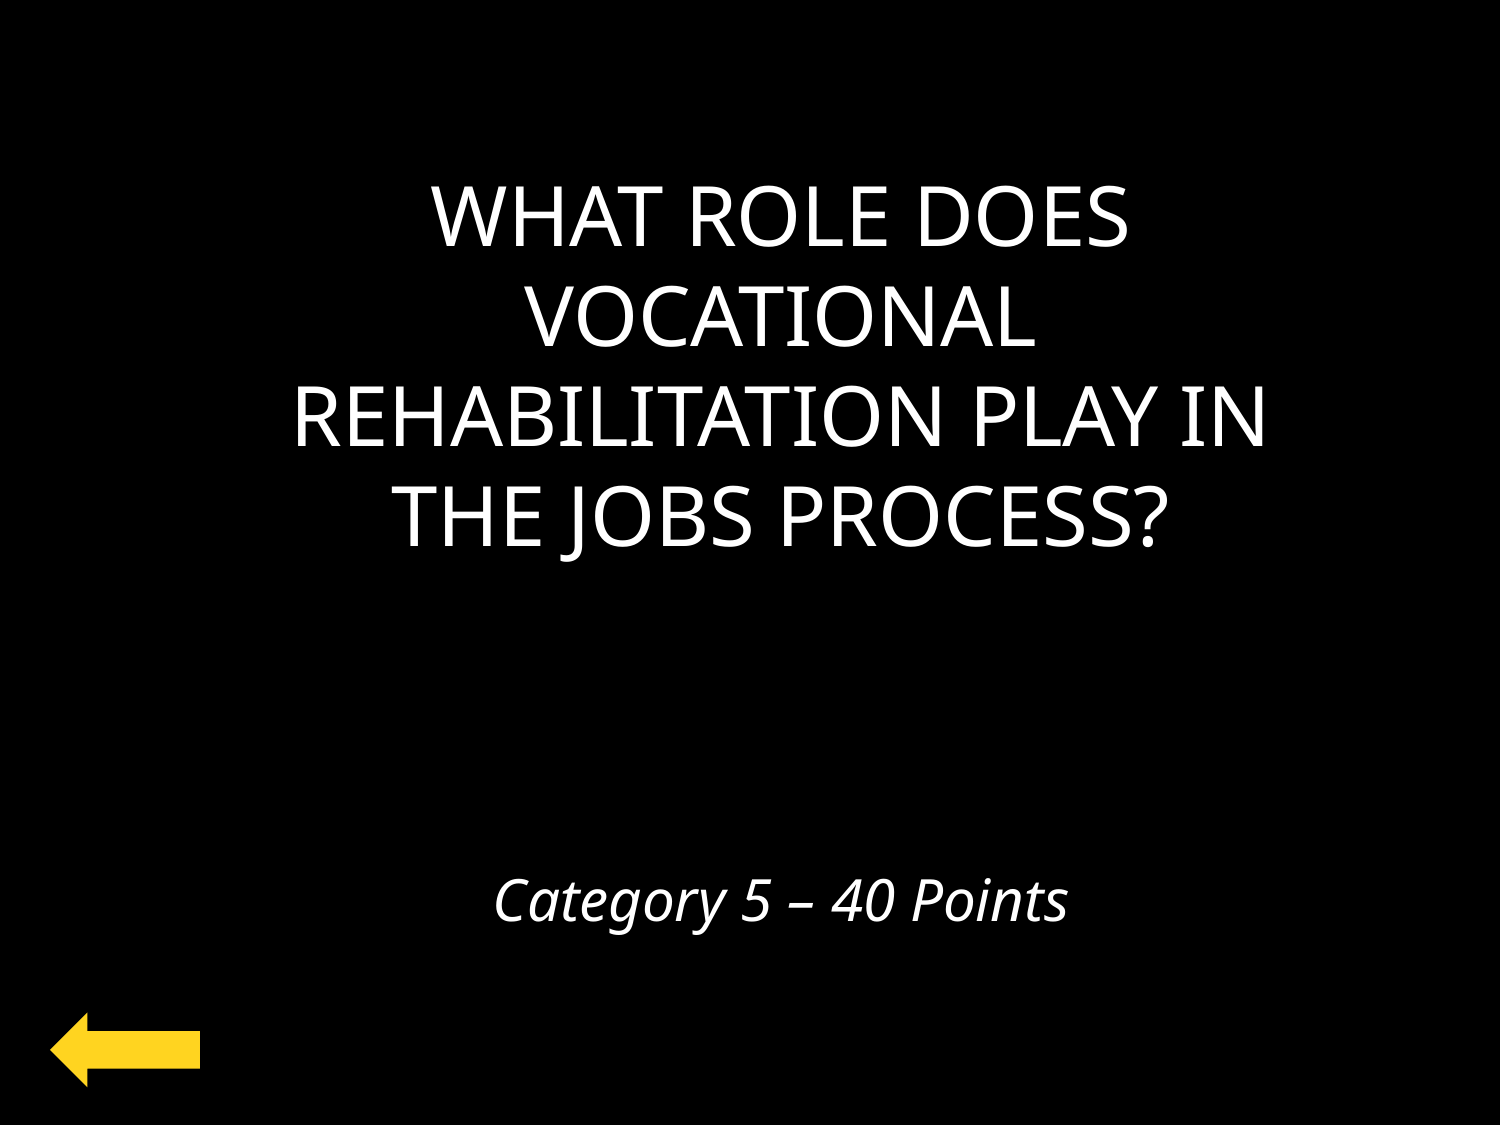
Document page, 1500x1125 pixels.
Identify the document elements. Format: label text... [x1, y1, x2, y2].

text_box WHAT ROLE DOES VOCATIONAL REHABILITATION PLAY IN THE JOBS PROCESS? Category 5 – 40 Points [224, 55, 1338, 940]
text_box [49, 1012, 200, 1088]
